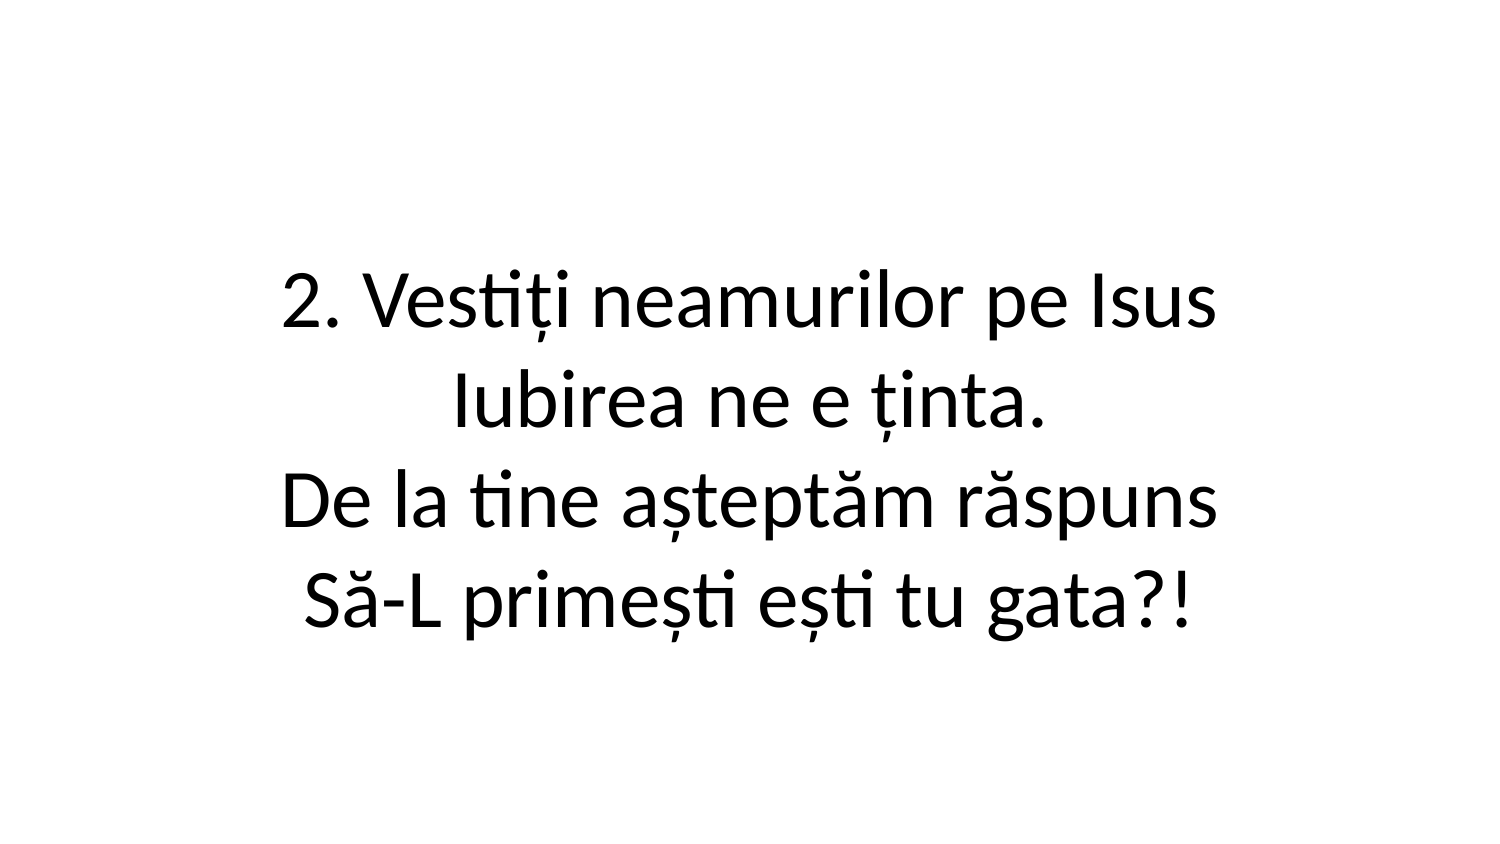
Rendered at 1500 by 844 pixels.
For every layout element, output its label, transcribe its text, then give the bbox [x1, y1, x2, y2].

text_box 2. Vestiți neamurilor pe Isus Iubirea ne e ținta. De la tine așteptăm răspuns Să-L primești ești tu gata?! [265, 192, 1235, 652]
